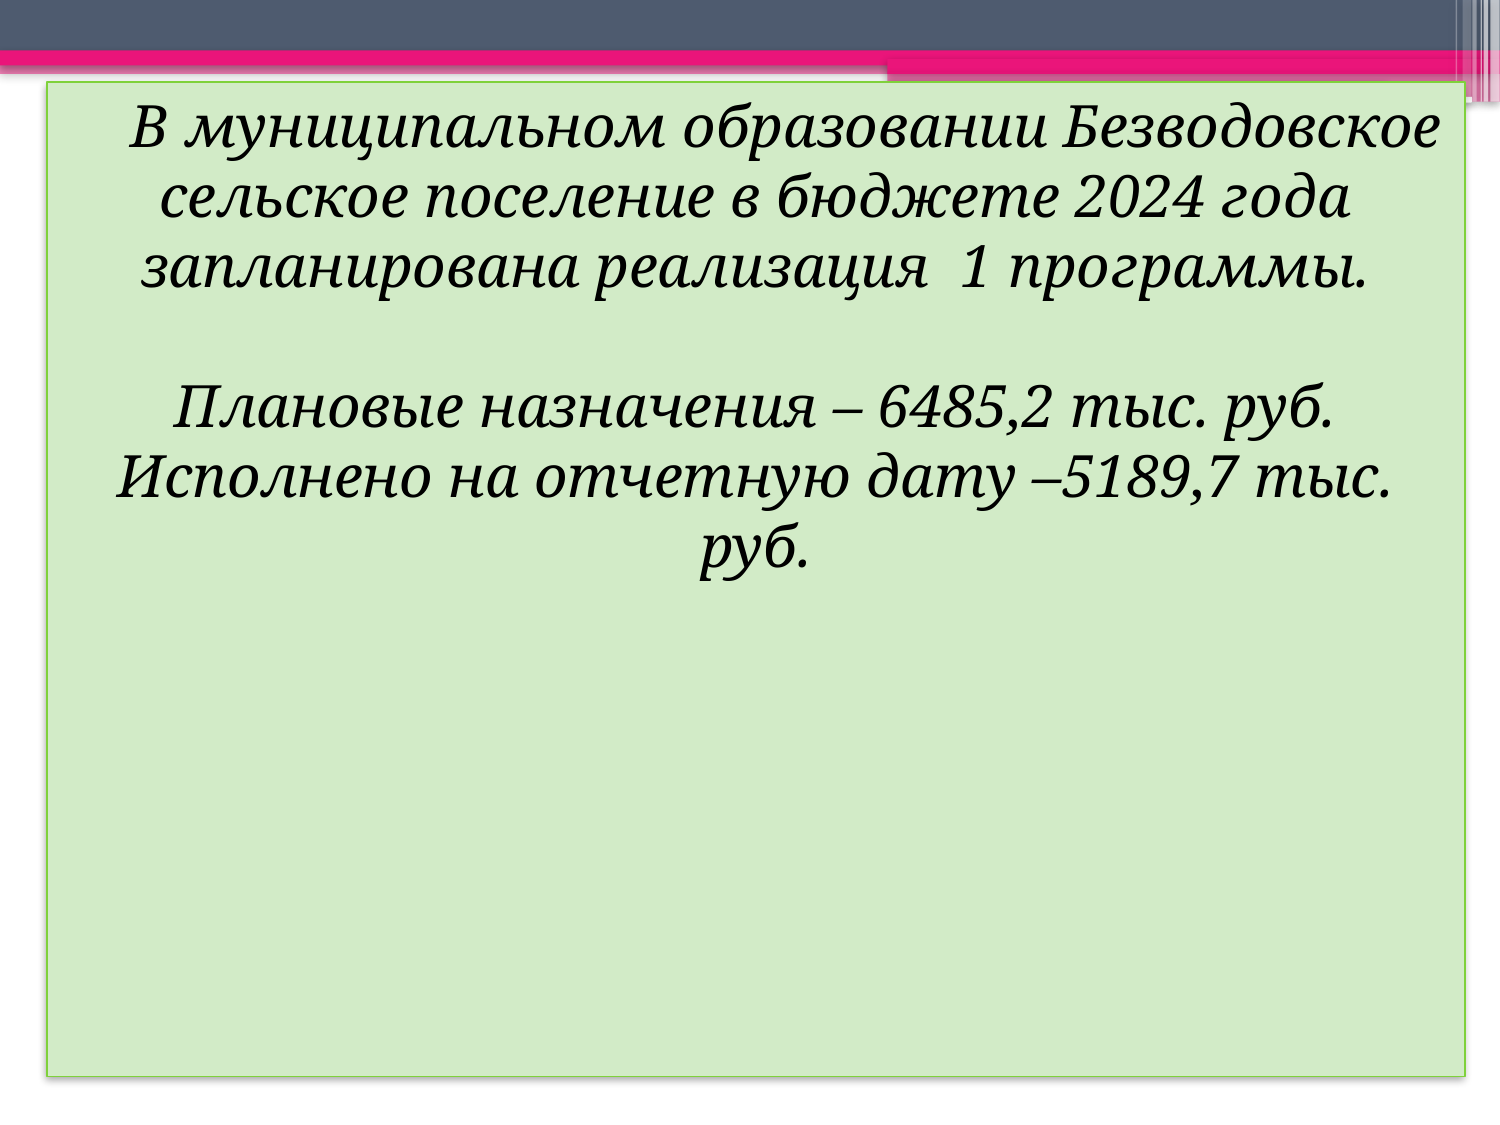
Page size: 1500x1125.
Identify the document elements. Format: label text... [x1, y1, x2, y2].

text_box В муниципальном образовании Безводовское сельское поселение в бюджете 2024 года запланирована реализация 1 программы. Плановые назначения – 6485,2 тыс. руб. Исполнено на отчетную дату –5189,7 тыс. руб. [46, 81, 1466, 1077]
